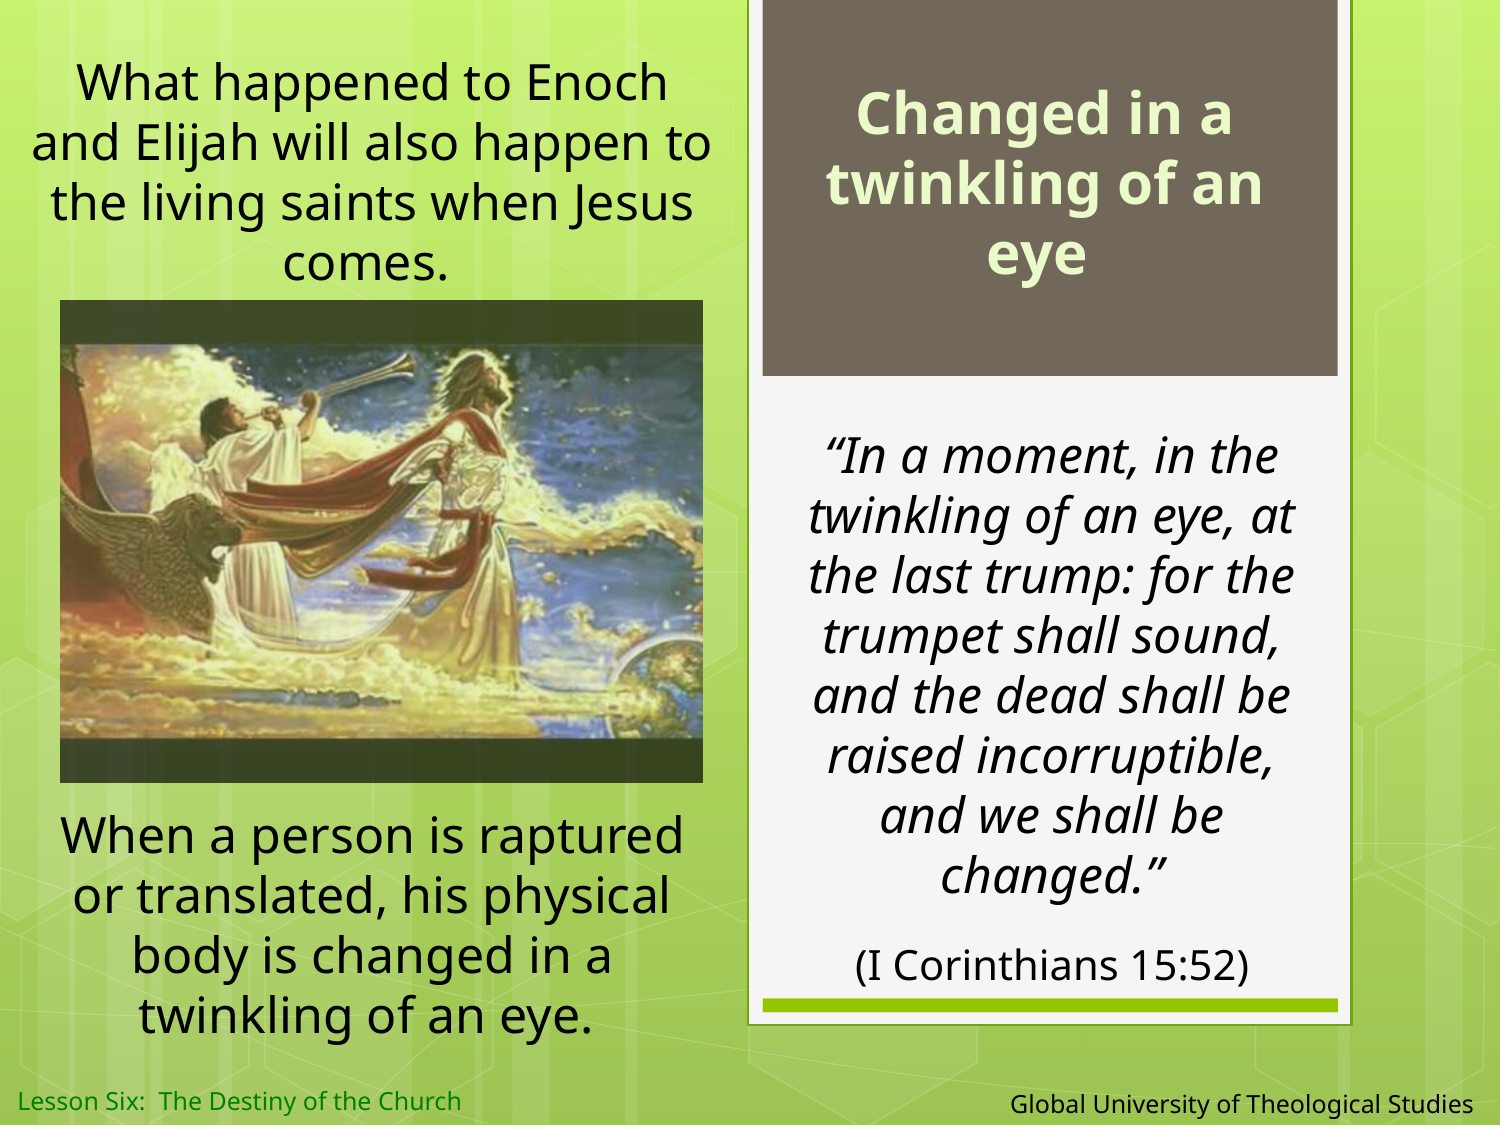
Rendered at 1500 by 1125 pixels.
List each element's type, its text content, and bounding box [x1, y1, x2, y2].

text_box Changed in a twinkling of an eye [780, 68, 1310, 294]
text_box What happened to Enoch and Elijah will also happen to the living saints when Jesus comes. [14, 42, 731, 358]
text_box Lesson Six: The Destiny of the Church [9, 1083, 513, 1118]
text_box Global University of Theological Studies [996, 1073, 1500, 1117]
text_box “In a moment, in the twinkling of an eye, at the last trump: for the trumpet shall sound, and the dead shall be raised incorruptible, and we shall be changed.” (I Corinthians 15:52) [763, 416, 1341, 996]
text_box When a person is raptured or translated, his physical body is changed in a twinkling of an eye. [14, 795, 731, 1051]
picture [60, 300, 704, 783]
